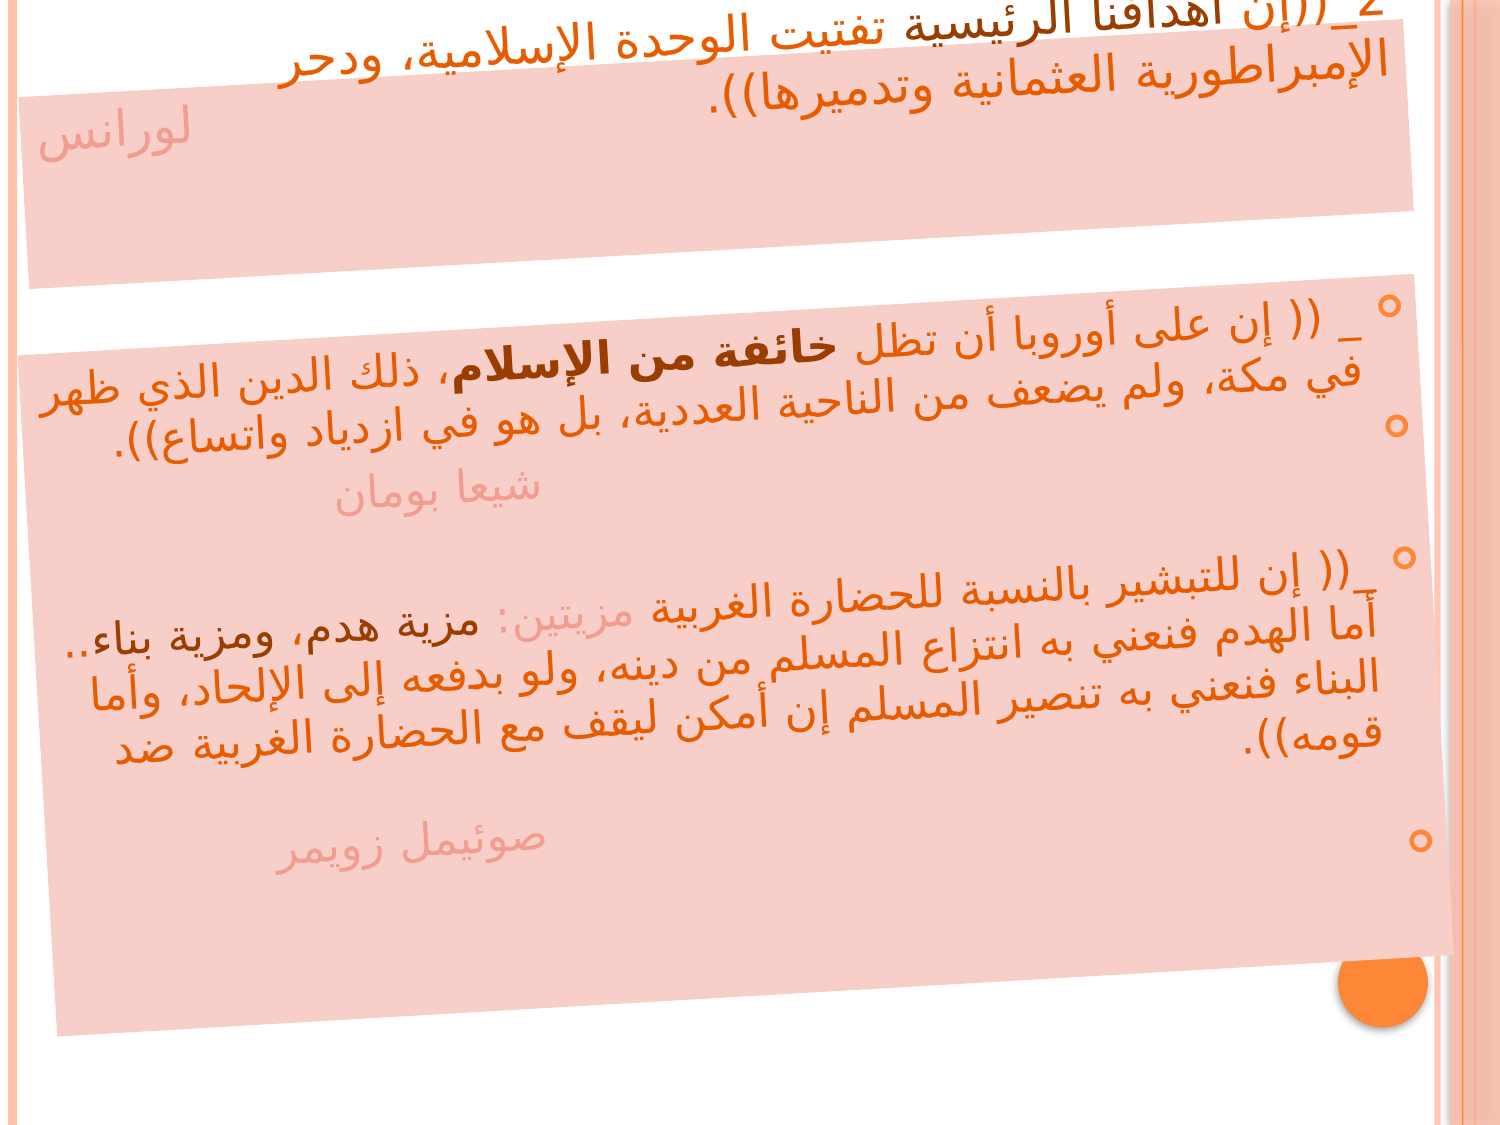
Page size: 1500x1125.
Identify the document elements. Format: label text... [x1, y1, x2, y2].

title 2_((إن أهدافنا الرئيسية تفتيت الوحدة الإسلامية، ودحر الإمبراطورية العثمانية وتدميرها)). لورانس [18, 19, 1414, 290]
list _ (( إن على أوروبا أن تظل خائفة من الإسلام، ذلك الدين الذي ظهر في مكة، ولم يضعف من الناحية العددية، بل هو في ازدياد واتساع)). شيعا بومان _(( إن للتبشير بالنسبة للحضارة الغربية مزيتين: مزية هدم، ومزية بناء.. أما الهدم فنعني به انتزاع المسلم من دينه، ولو بدفعه إلى الإلحاد، وأما البناء فنعني به تنصير المسلم إن أمكن ليقف مع الحضارة الغربية ضد قومه)). صوئيمل زويمر [17, 273, 1454, 1037]
